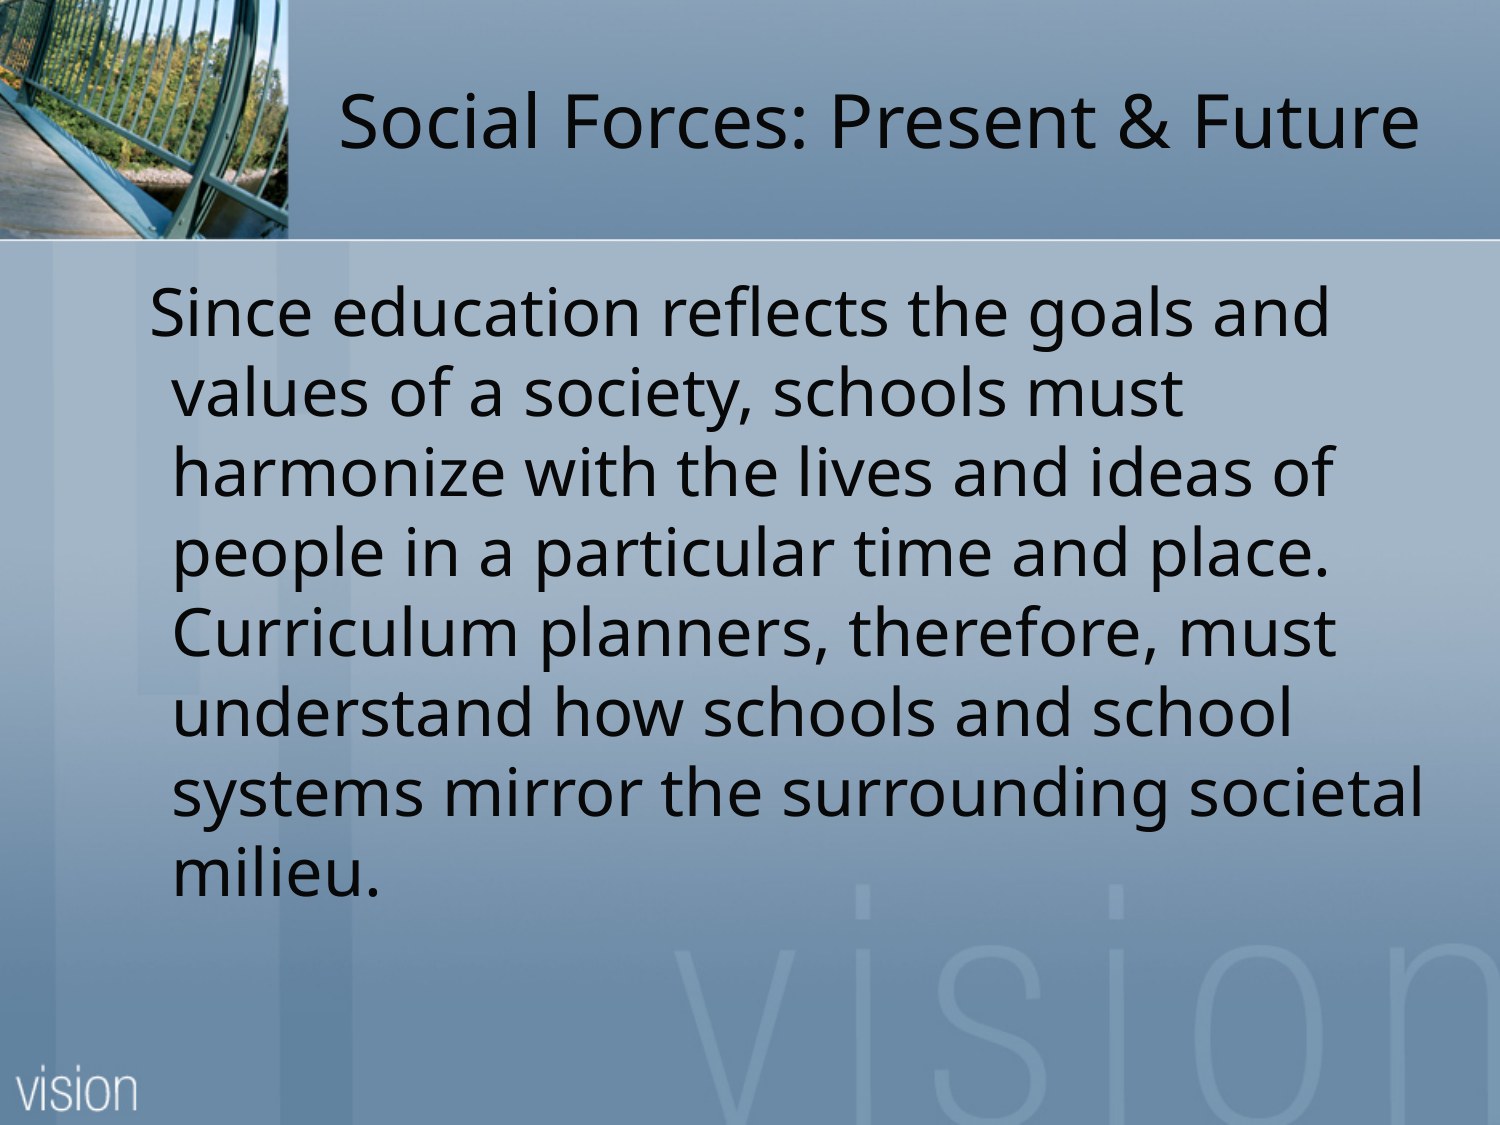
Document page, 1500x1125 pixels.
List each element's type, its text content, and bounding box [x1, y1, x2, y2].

list Since education reflects the goals and values of a society, schools must harmonize with the lives and ideas of people in a particular time and place. Curriculum planners, therefore, must understand how schools and school systems mirror the surrounding societal milieu. [99, 262, 1449, 1096]
picture [0, 0, 1500, 1125]
title Social Forces: Present & Future [299, 30, 1462, 207]
